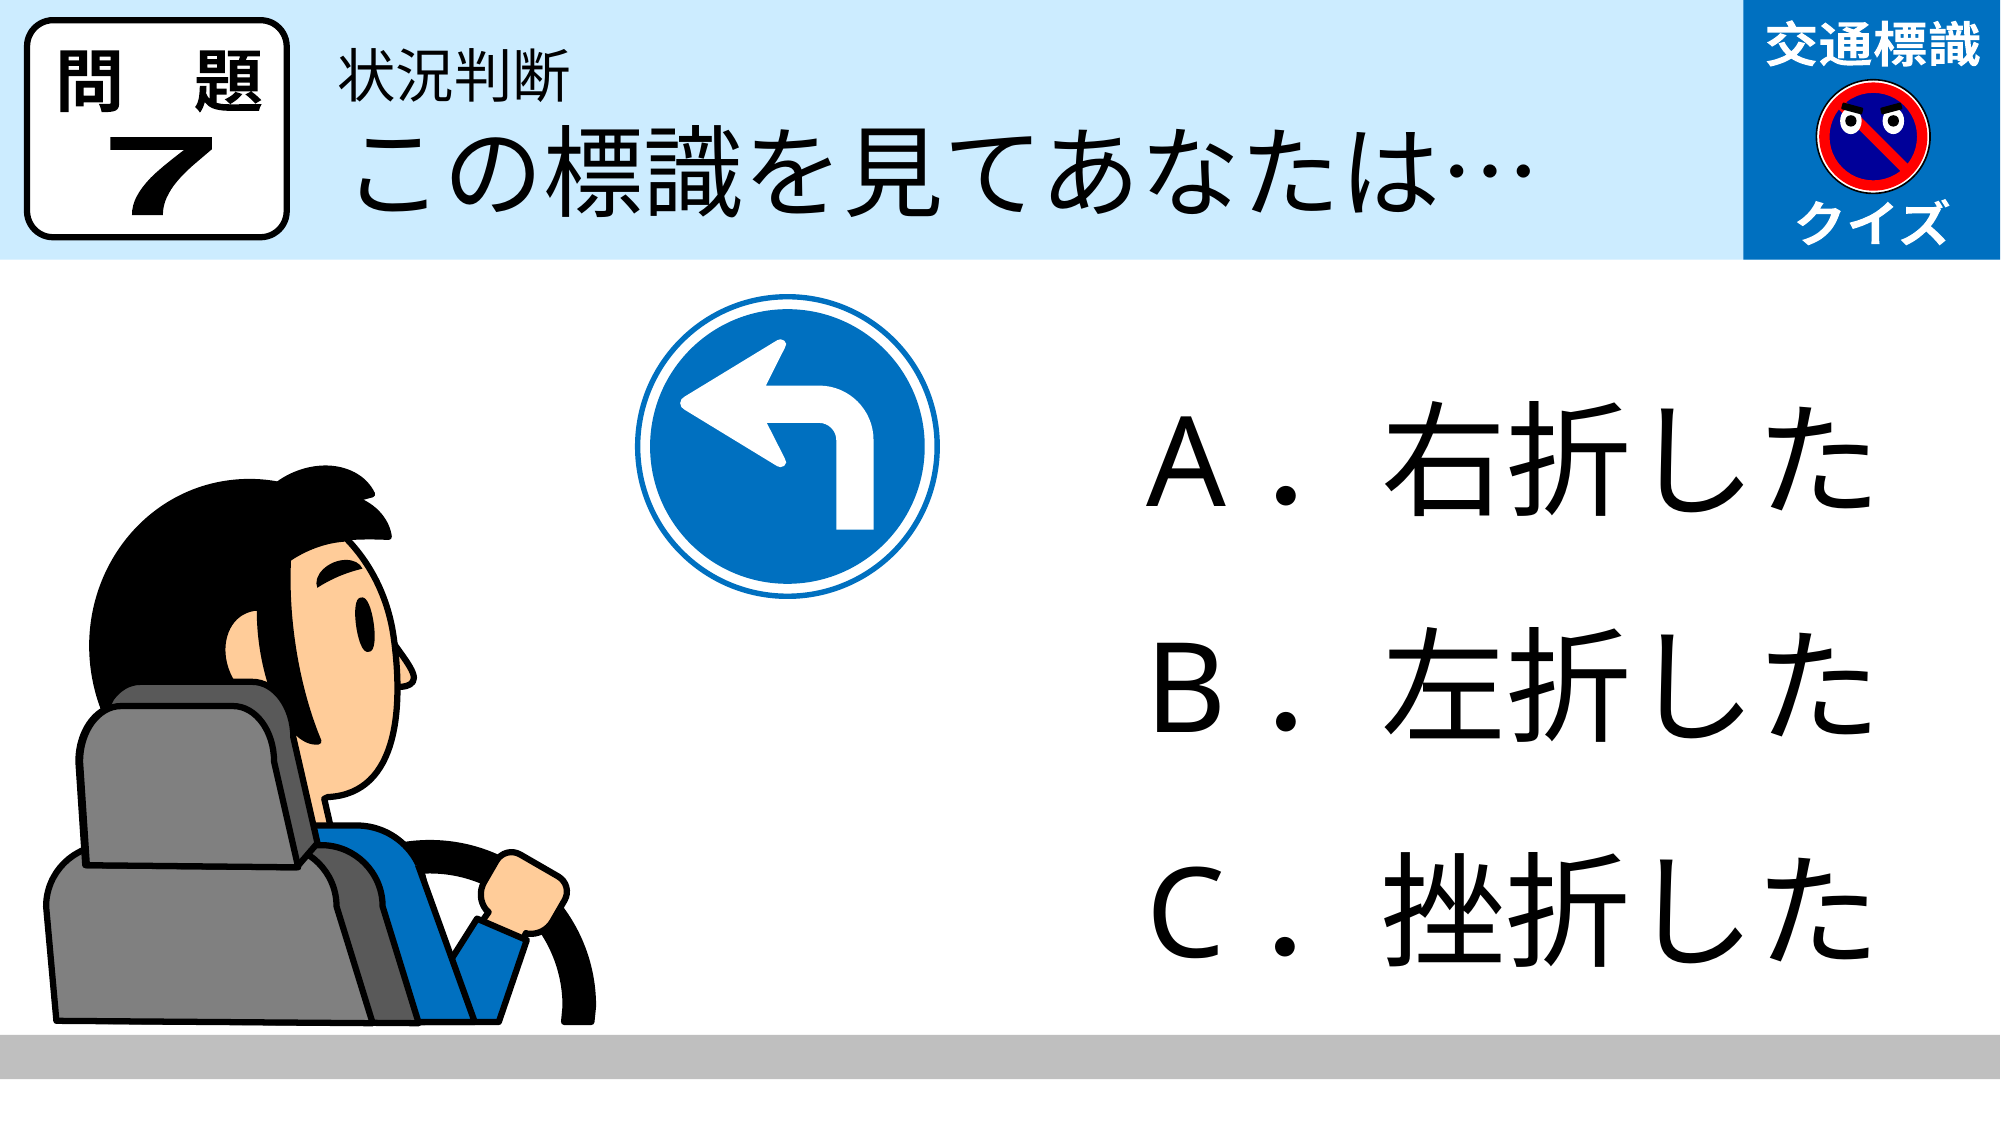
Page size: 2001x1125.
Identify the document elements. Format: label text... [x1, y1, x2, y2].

text_box A．右折した [1131, 373, 1897, 539]
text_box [45, 481, 594, 1024]
text_box C．挫折した [1131, 825, 1896, 991]
text_box [0, 1034, 2000, 1080]
text_box B．左折した [1130, 599, 1897, 765]
text_box この標識を見てあなたは… [328, 101, 1556, 237]
text_box 状況判断 [322, 32, 586, 117]
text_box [634, 293, 941, 600]
